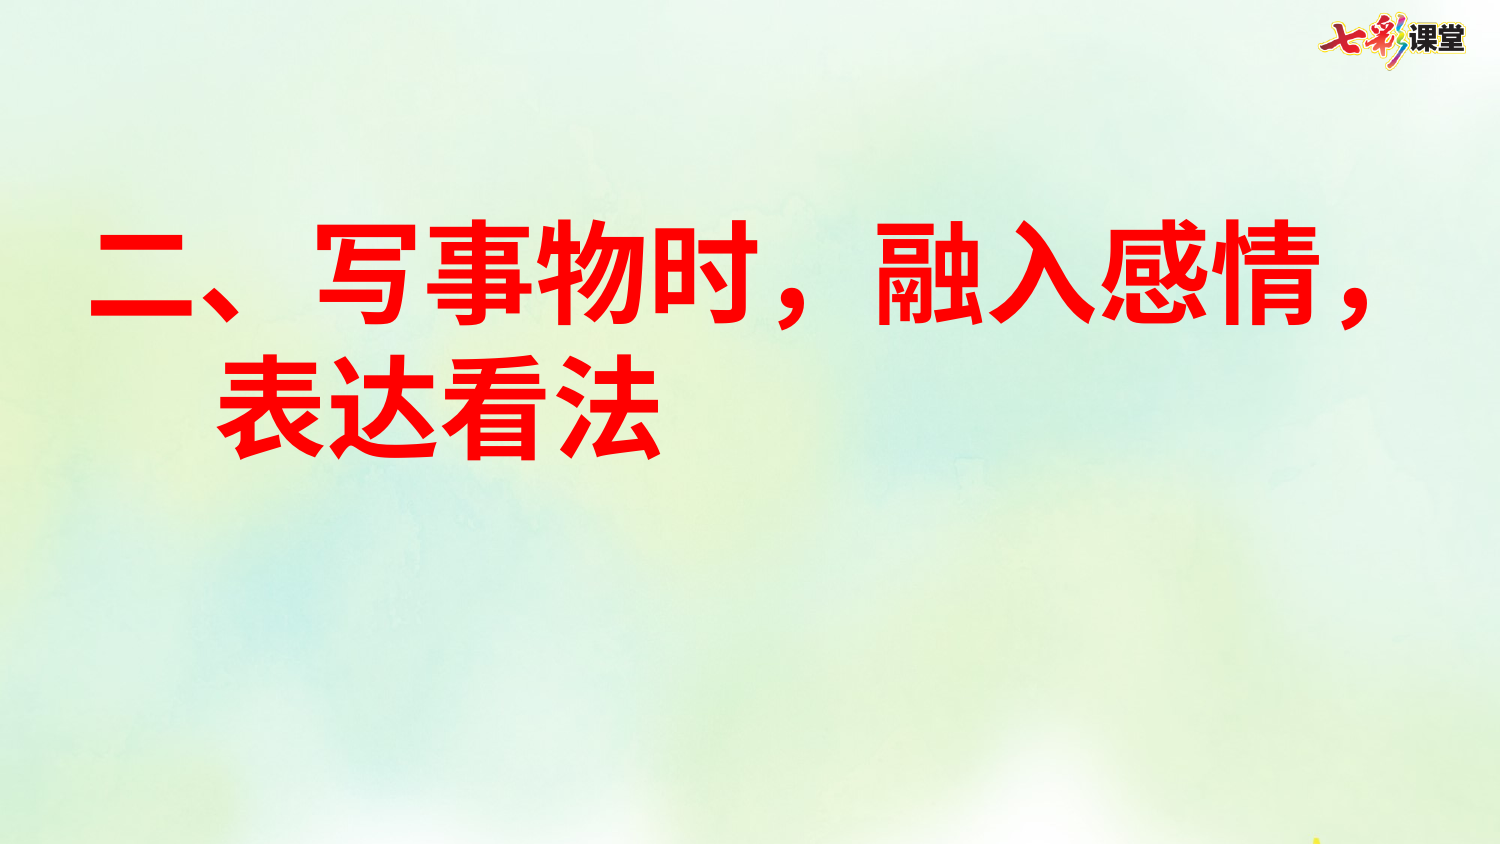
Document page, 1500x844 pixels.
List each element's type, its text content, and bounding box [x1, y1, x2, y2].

picture [0, 0, 1500, 844]
text_box 二、写事物时，融入感情， 表达看法 [78, 205, 1415, 474]
